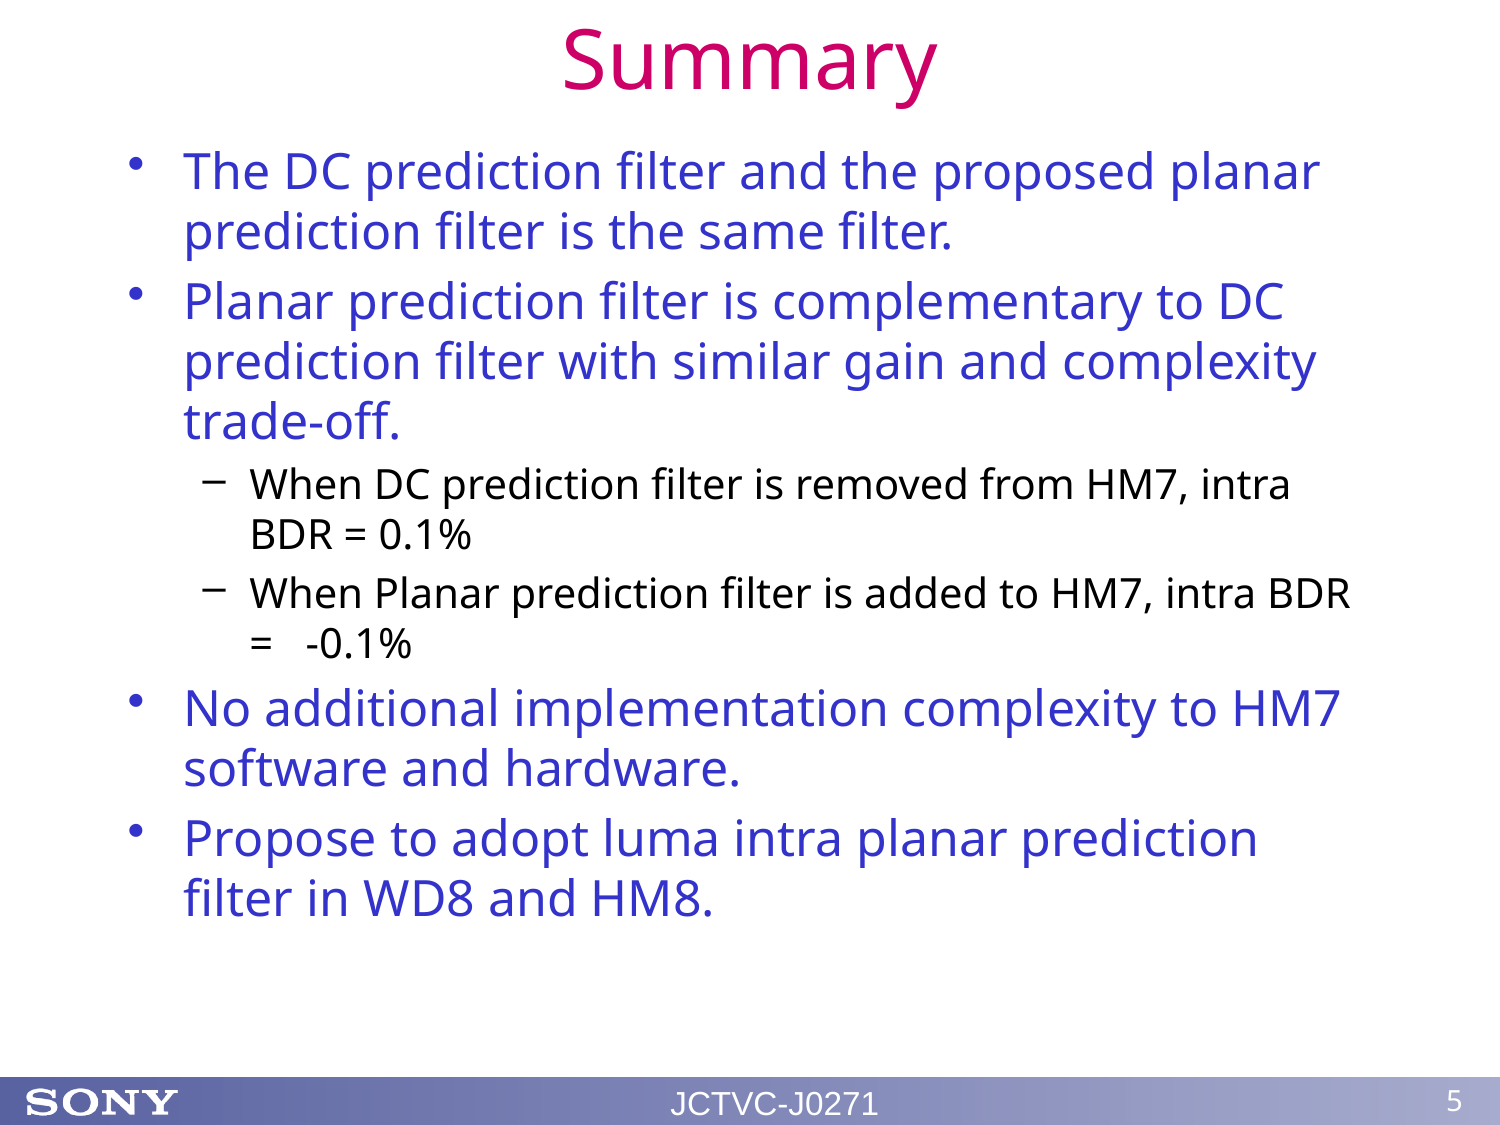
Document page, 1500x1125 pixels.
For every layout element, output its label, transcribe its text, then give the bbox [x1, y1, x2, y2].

picture [26, 1088, 178, 1116]
slide_number 5 [1165, 1074, 1479, 1125]
footer JCTVC-J0271 [537, 1074, 1013, 1125]
title Summary [112, 0, 1388, 115]
list The DC prediction filter and the proposed planar prediction filter is the same filter. Planar prediction filter is complementary to DC prediction filter with similar gain and complexity trade-off. When DC prediction filter is removed from HM7, intra BDR = 0.1% When Planar prediction filter is added to HM7, intra BDR = -0.1% No additional implementation complexity to HM7 software and hardware. Propose to adopt luma intra planar prediction filter in WD8 and HM8. [112, 132, 1388, 1033]
